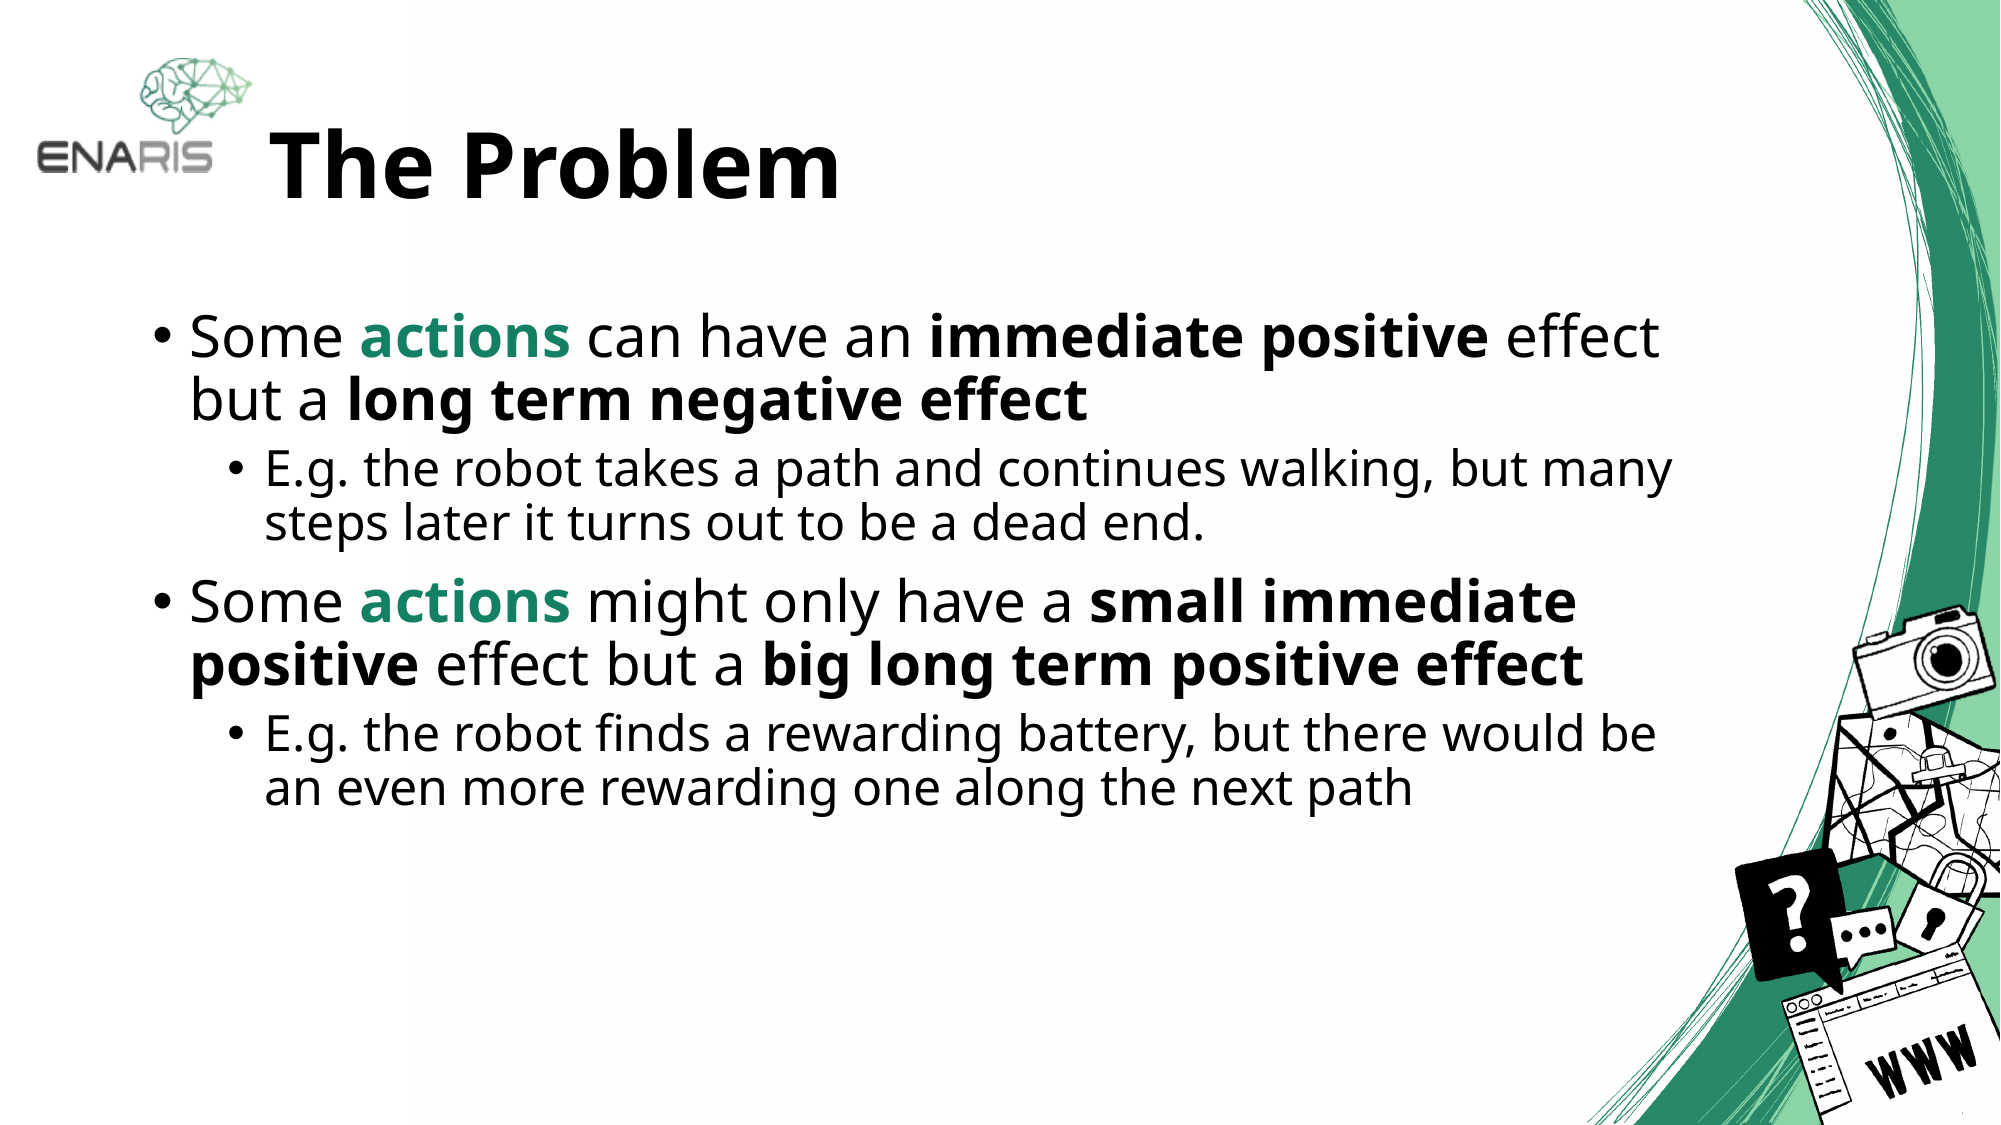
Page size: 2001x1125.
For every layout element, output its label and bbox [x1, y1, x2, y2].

list [137, 299, 1728, 1014]
picture [408, 0, 2000, 1125]
title [253, 59, 1863, 278]
picture [37, 58, 254, 173]
